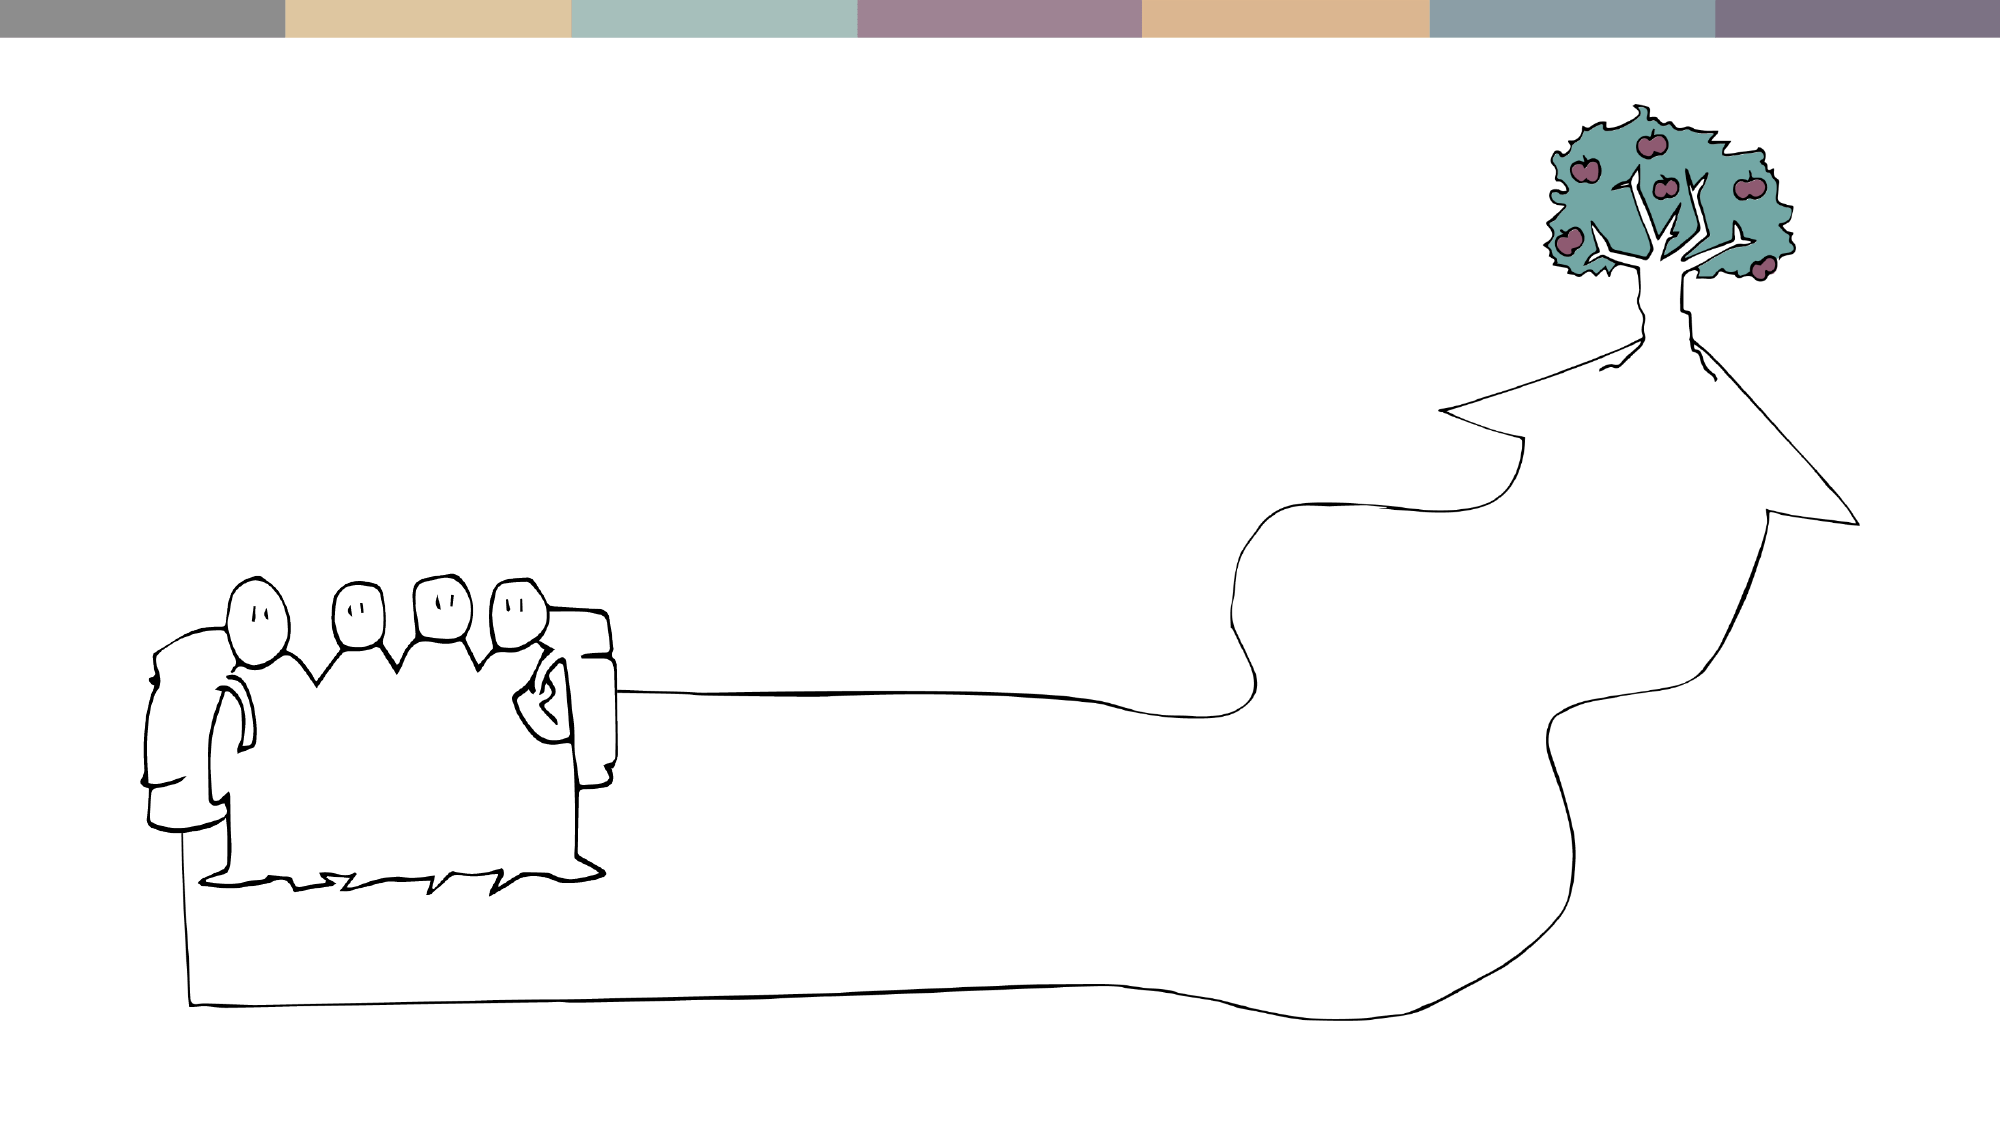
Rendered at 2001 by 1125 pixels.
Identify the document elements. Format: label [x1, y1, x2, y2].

picture [140, 104, 1860, 1021]
picture [0, 0, 2000, 38]
